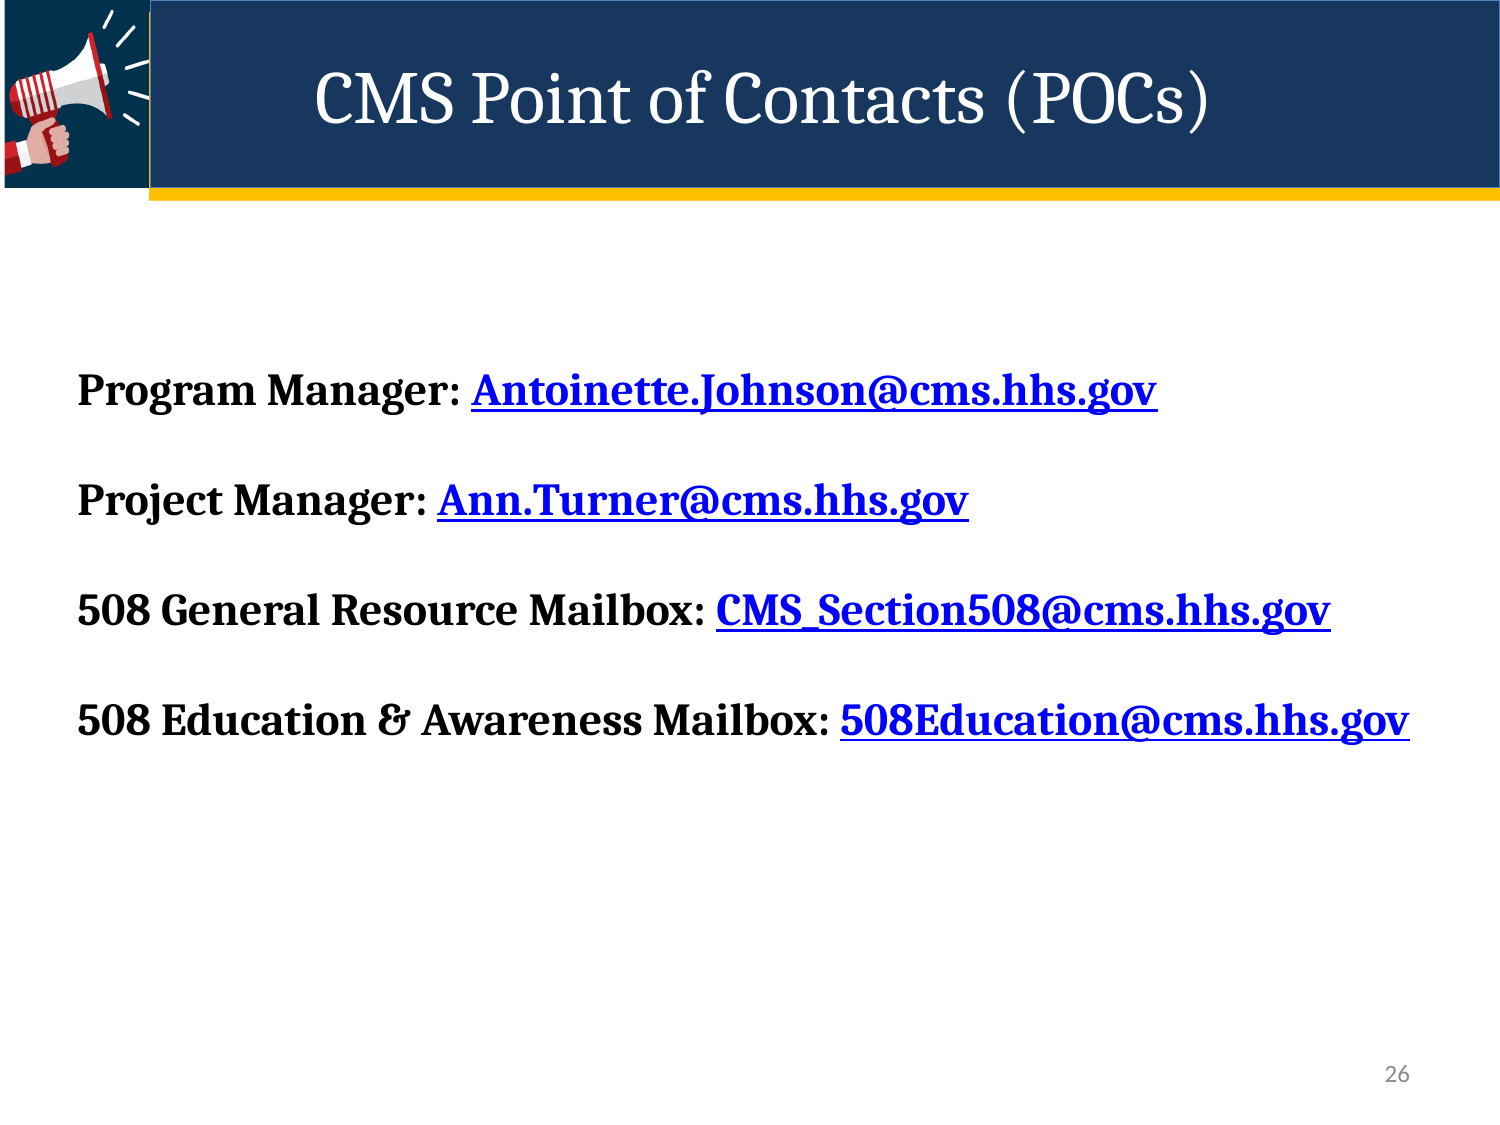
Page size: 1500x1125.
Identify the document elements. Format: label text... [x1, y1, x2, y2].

title CMS Point of Contacts (POCs) [163, 0, 1500, 188]
picture [4, 0, 163, 188]
slide_number 26 [1074, 1042, 1425, 1103]
list Program Manager: Antoinette.Johnson@cms.hhs.gov Project Manager: Ann.Turner@cms.hhs.gov 508 General Resource Mailbox: CMS_Section508@cms.hhs.gov 508 Education & Awareness Mailbox: 508Education@cms.hhs.gov [62, 262, 1475, 1005]
